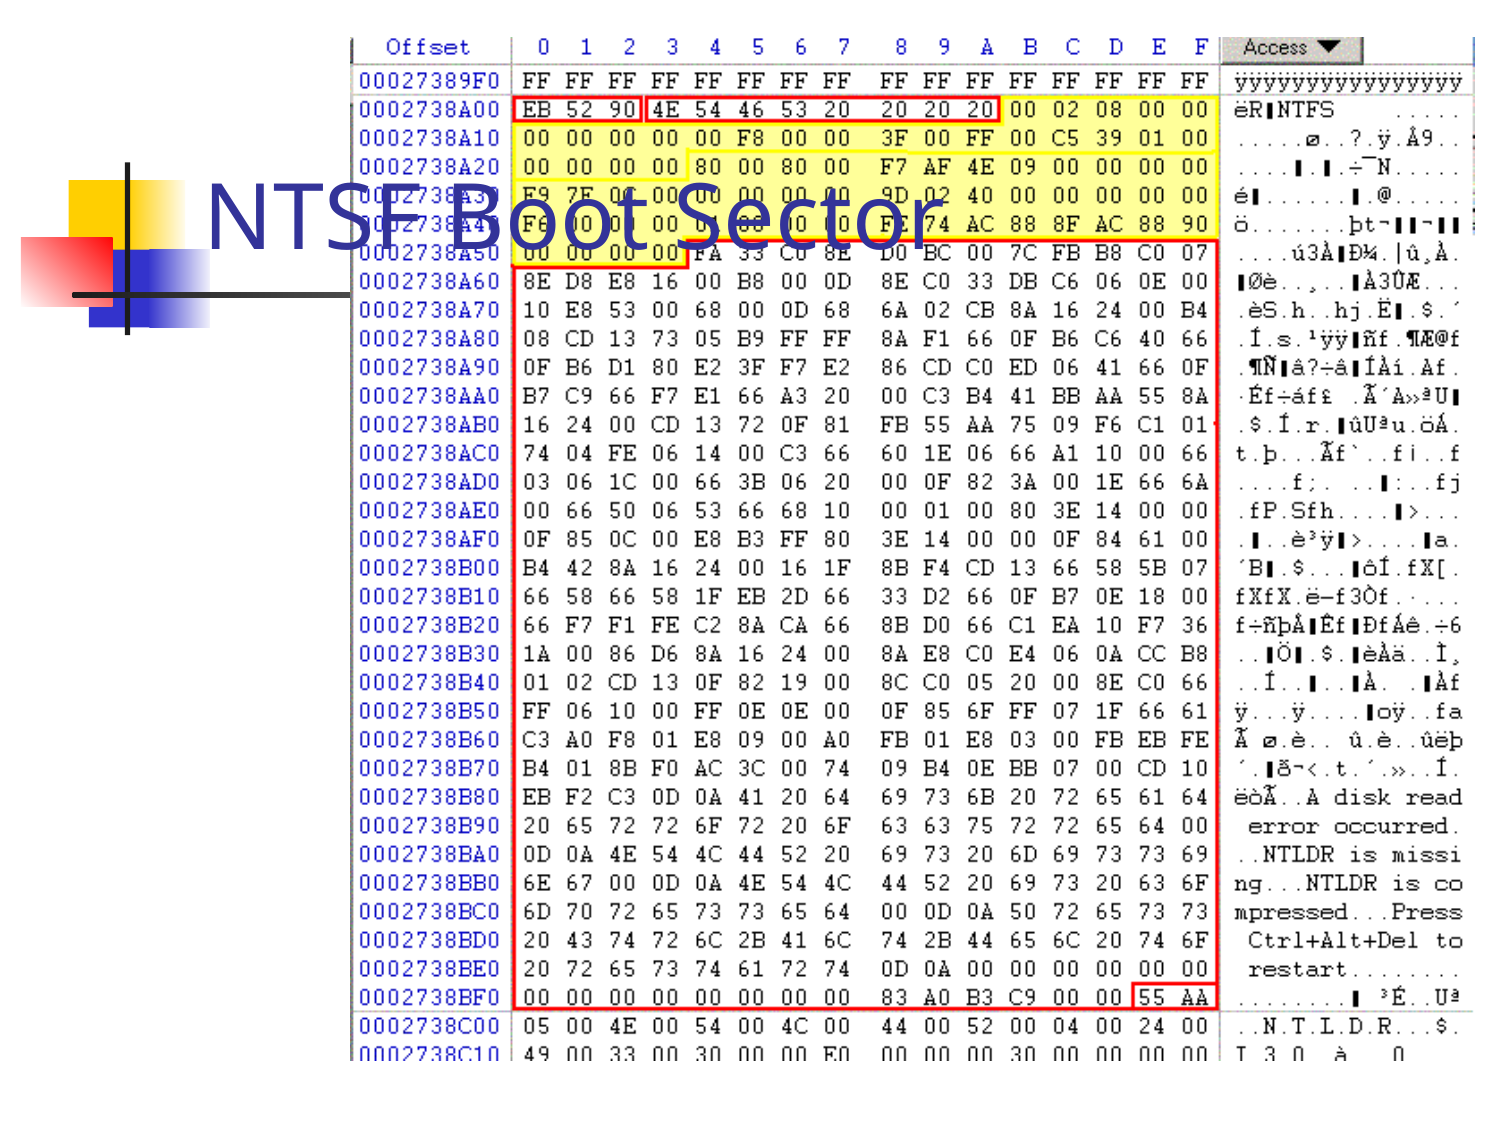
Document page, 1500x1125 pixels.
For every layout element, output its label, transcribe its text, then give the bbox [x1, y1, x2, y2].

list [349, 37, 1476, 1061]
title NTSF Boot Sector [188, 34, 1468, 276]
